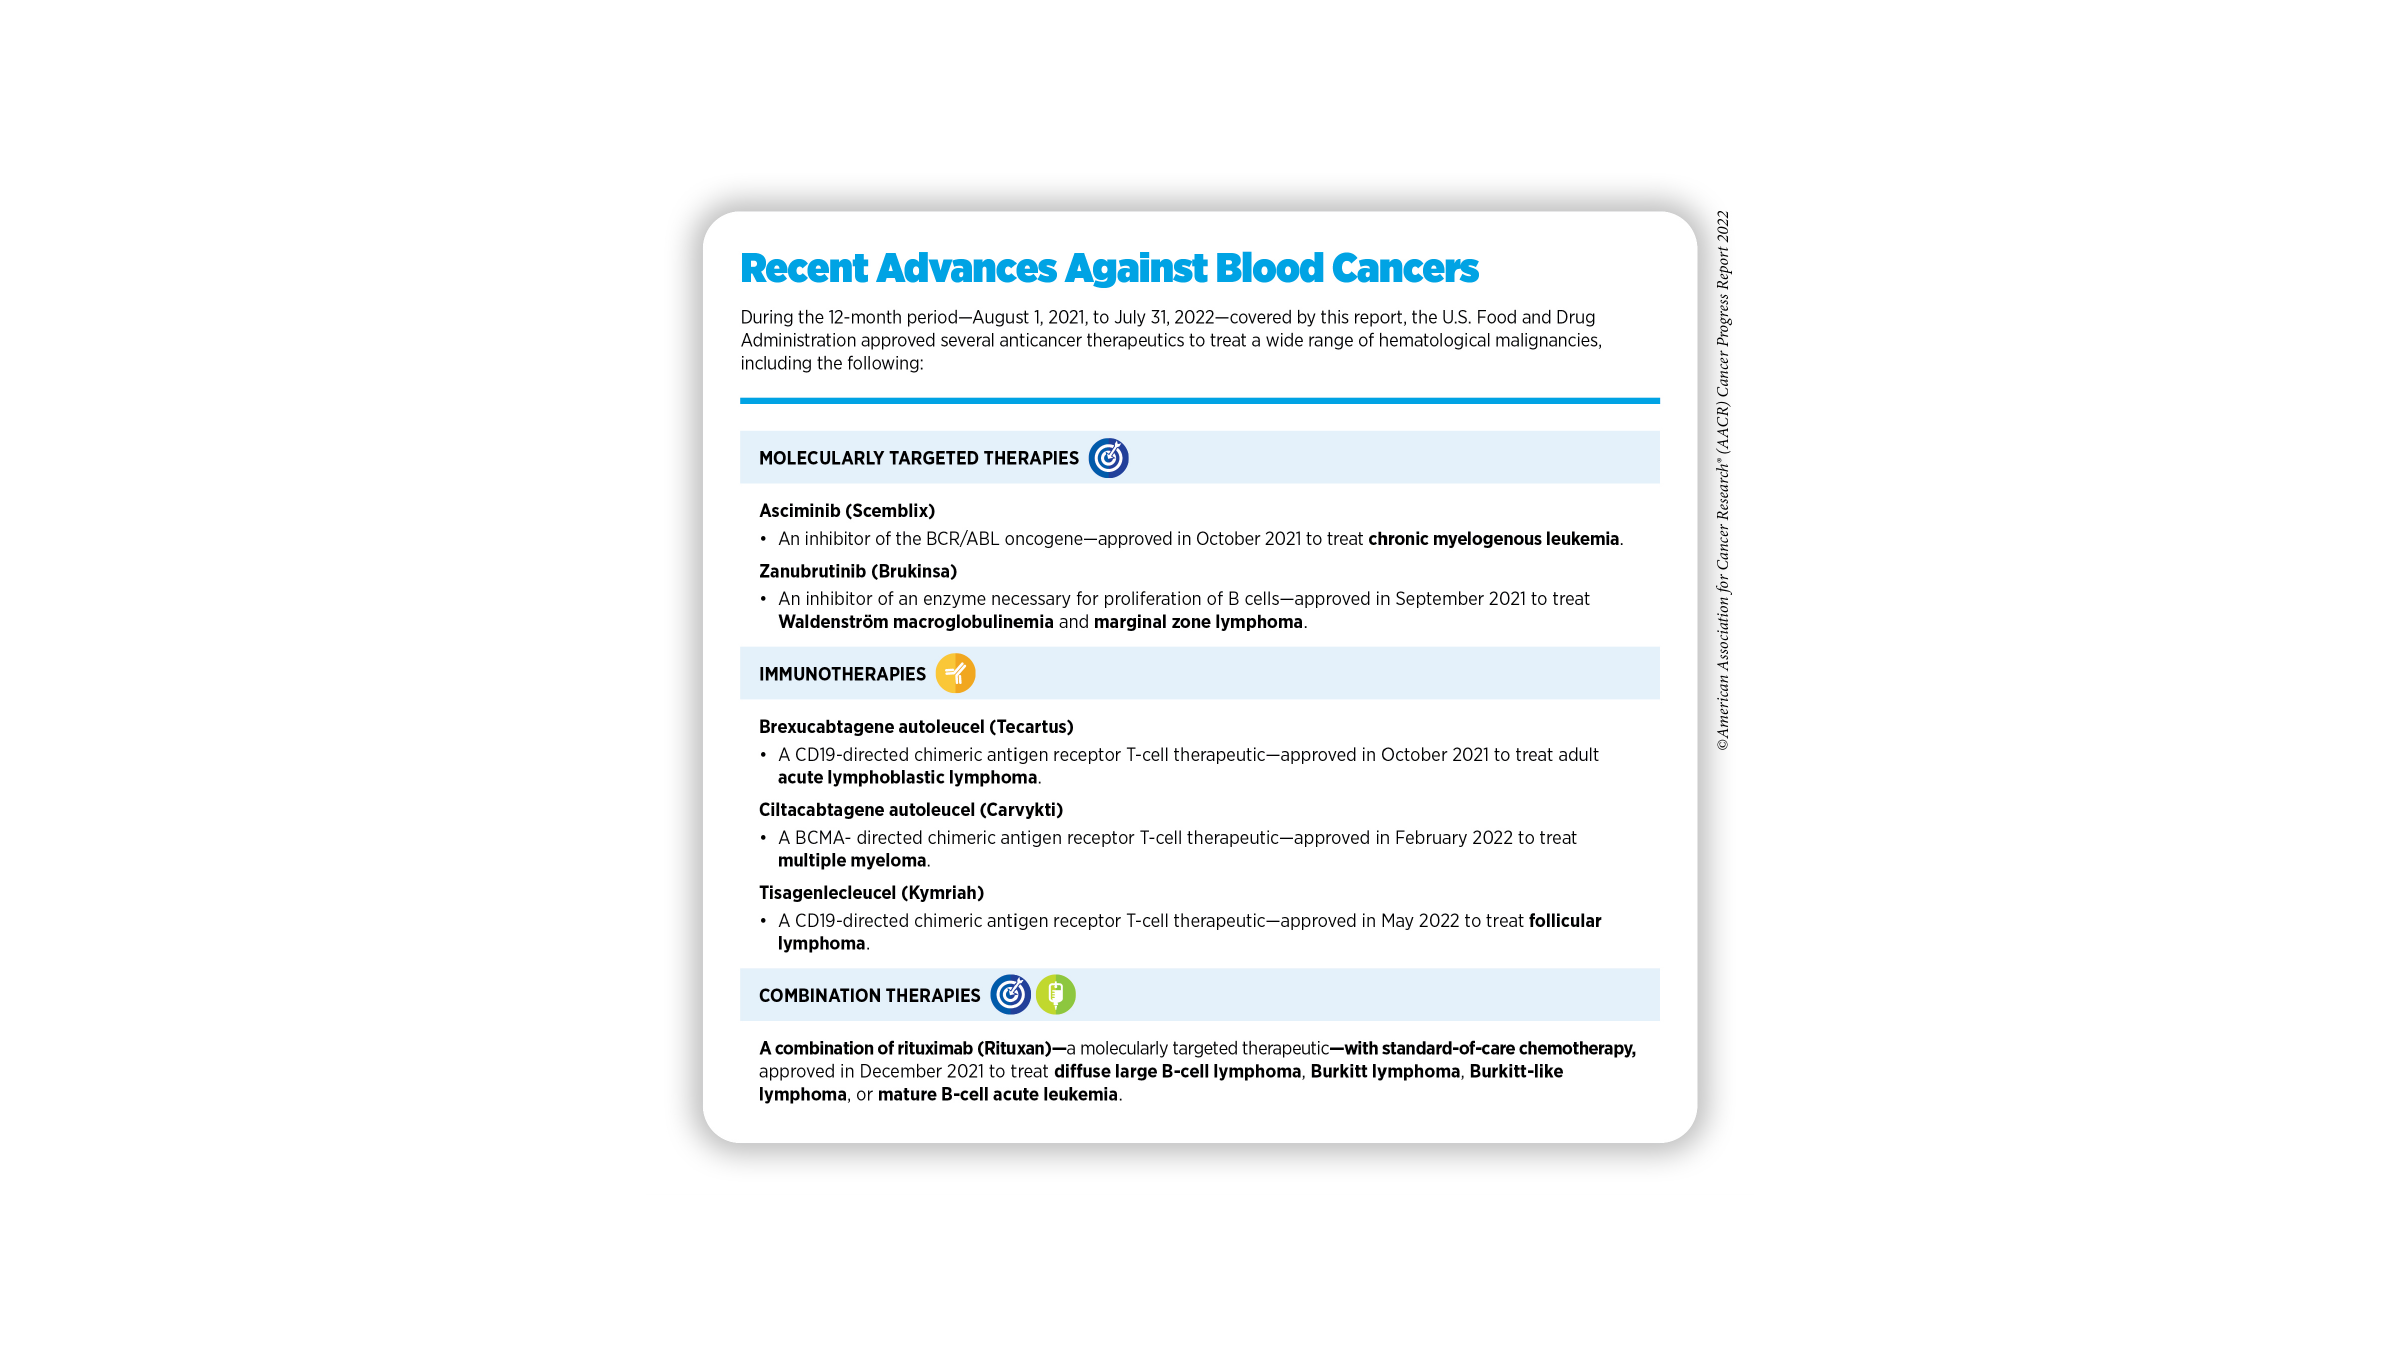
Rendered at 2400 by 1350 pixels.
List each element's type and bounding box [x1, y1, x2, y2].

picture [646, 155, 1754, 1195]
